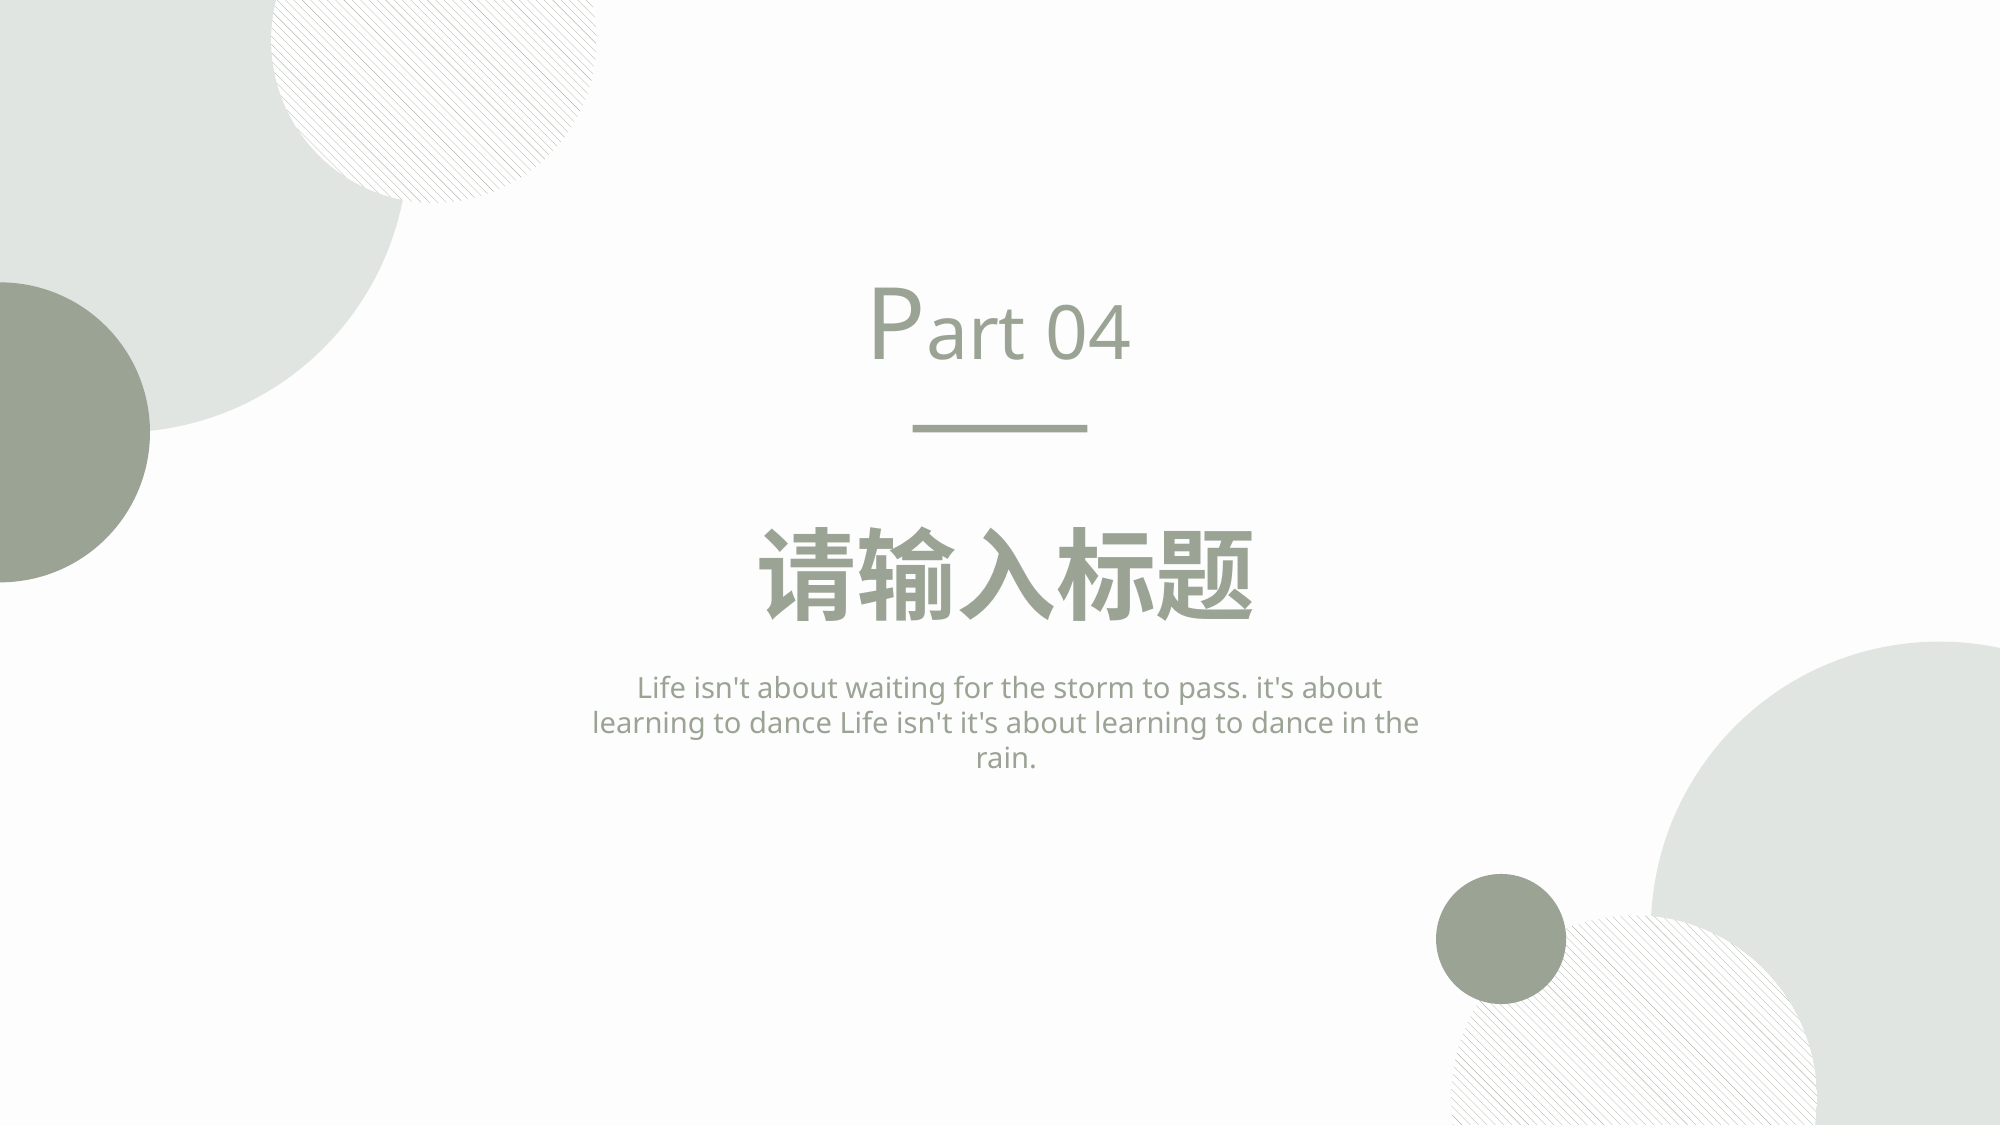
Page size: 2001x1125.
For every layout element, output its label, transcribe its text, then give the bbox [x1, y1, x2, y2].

text_box 请输入标题 [561, 505, 1452, 640]
text_box Life isn't about waiting for the storm to pass. it's about learning to dance Life isn't it's about learning to dance in the rain. [576, 662, 1436, 782]
text_box [1650, 640, 2000, 1125]
text_box [0, 0, 404, 432]
text_box [911, 424, 1088, 433]
text_box [1435, 872, 1568, 1006]
text_box [0, 281, 152, 584]
text_box Part 04 [850, 251, 1162, 387]
text_box [270, 0, 598, 204]
text_box [1450, 914, 1818, 1125]
